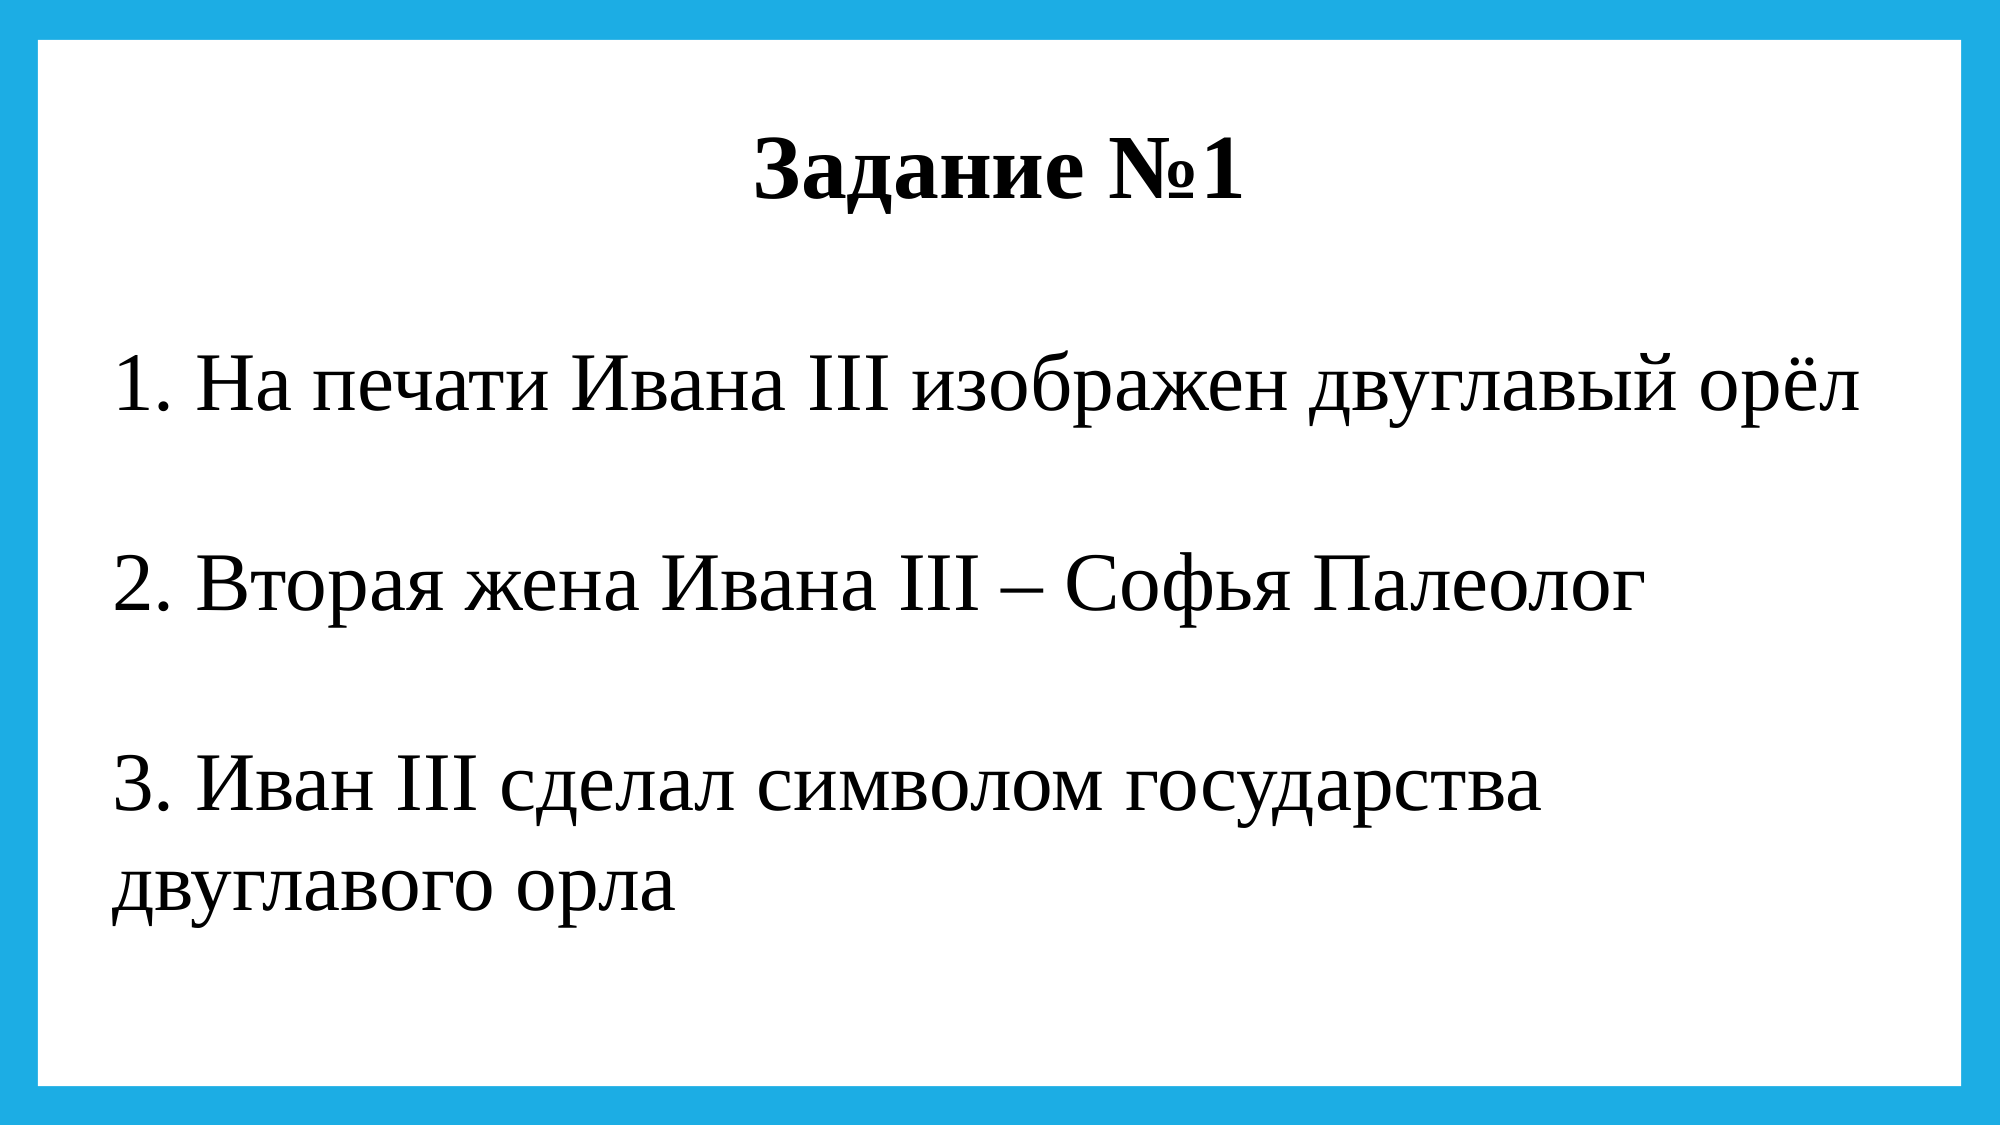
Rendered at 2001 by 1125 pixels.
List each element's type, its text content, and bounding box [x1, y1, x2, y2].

text_box 1. На печати Ивана III изображен двуглавый орёл 2. Вторая жена Ивана III – Софья Палеолог 3. Иван III сделал символом государства двуглавого орла [97, 320, 1935, 980]
text_box Задание №1 [158, 99, 1842, 224]
